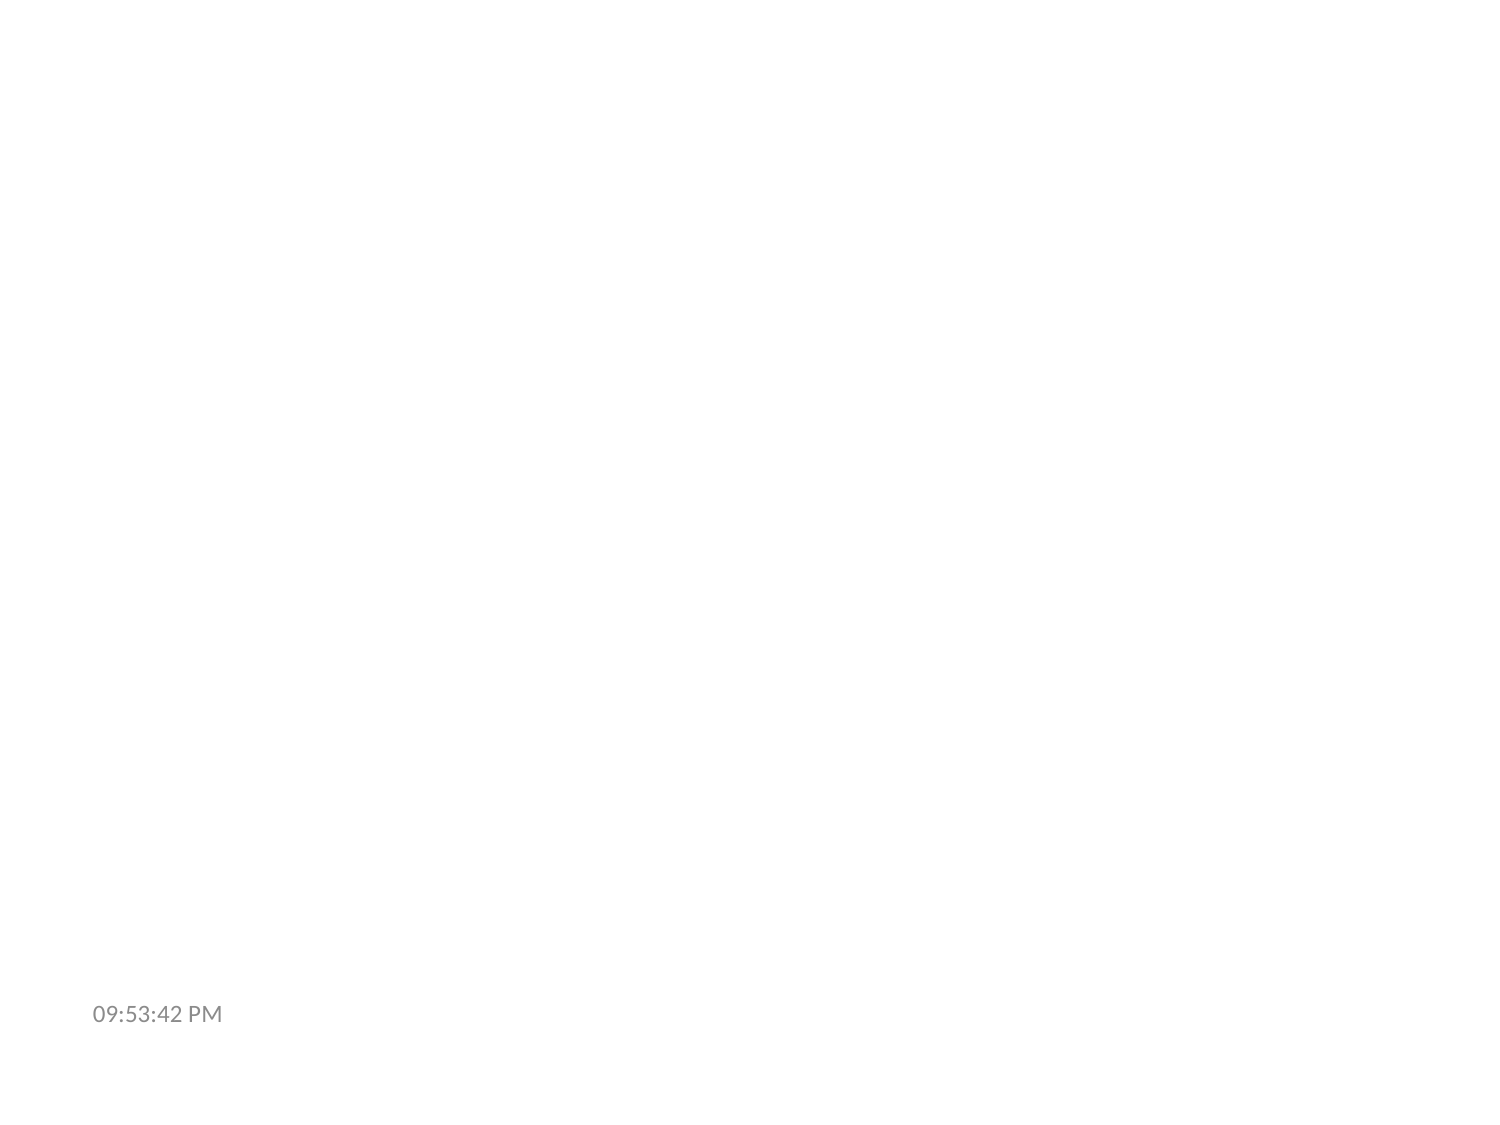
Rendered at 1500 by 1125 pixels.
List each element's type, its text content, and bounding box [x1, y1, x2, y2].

text_box 3:35:09 PM [77, 982, 428, 1043]
